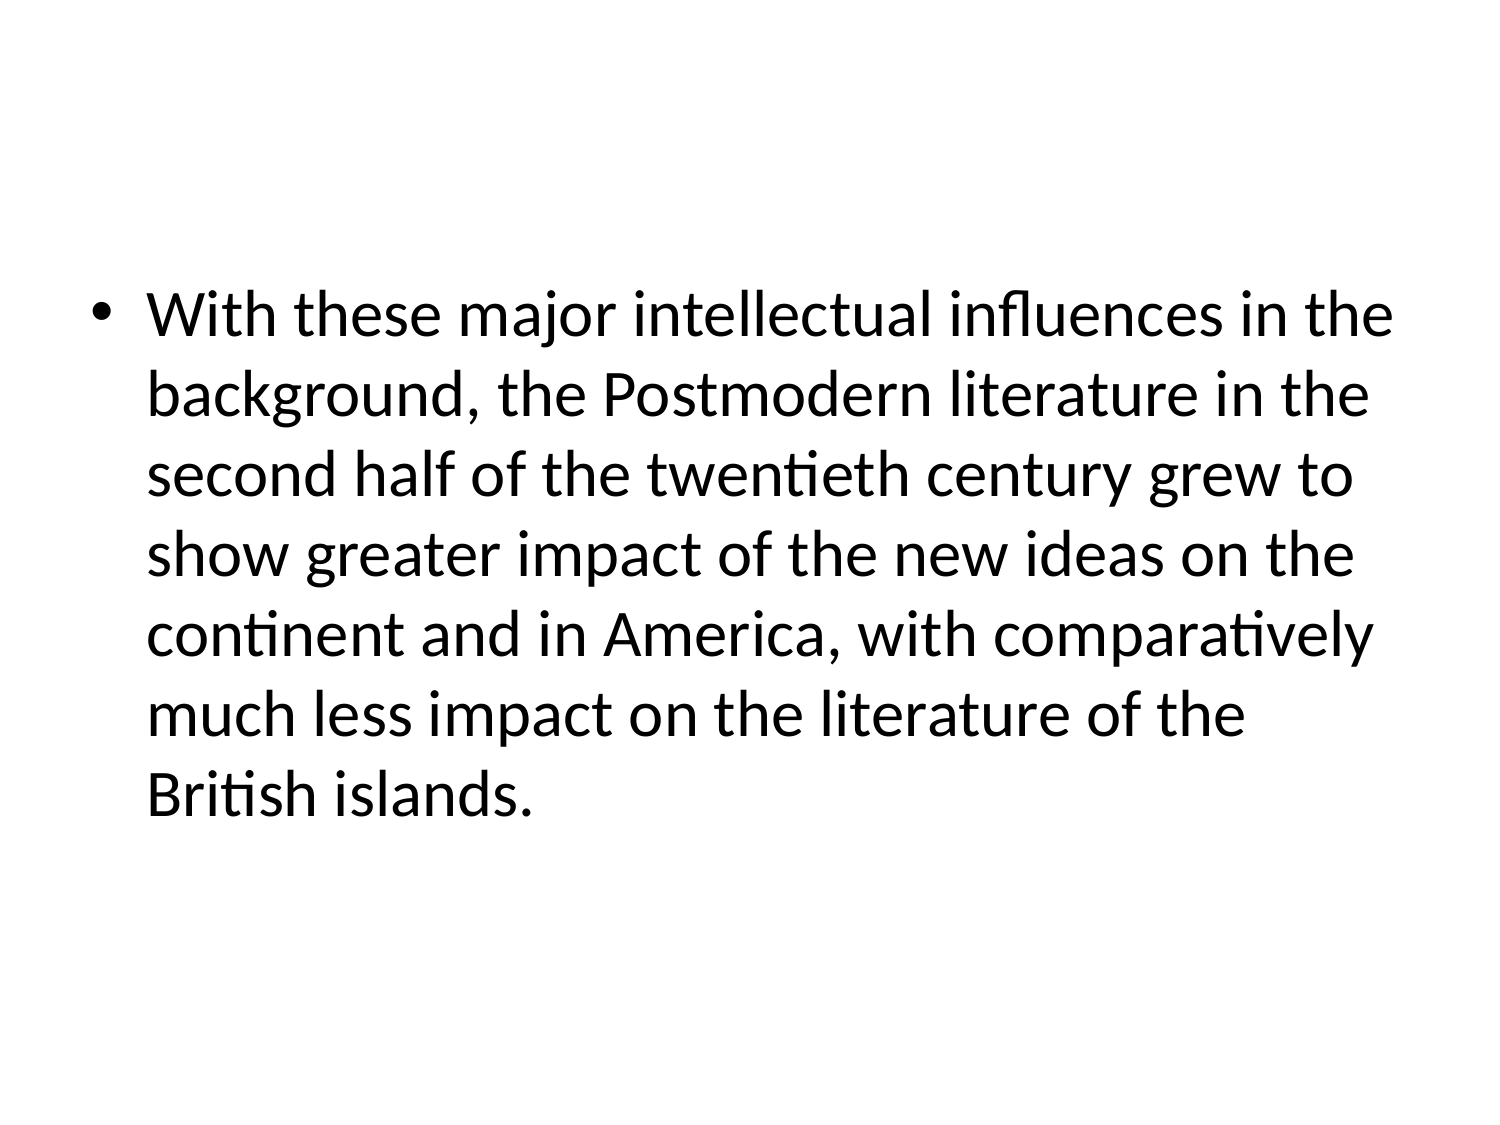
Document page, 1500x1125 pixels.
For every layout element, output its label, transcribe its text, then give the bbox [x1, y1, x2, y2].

list With these major intellectual influences in the background, the Postmodern literature in the second half of the twentieth century grew to show greater impact of the new ideas on the continent and in America, with comparatively much less impact on the literature of the British islands. [75, 262, 1425, 1005]
